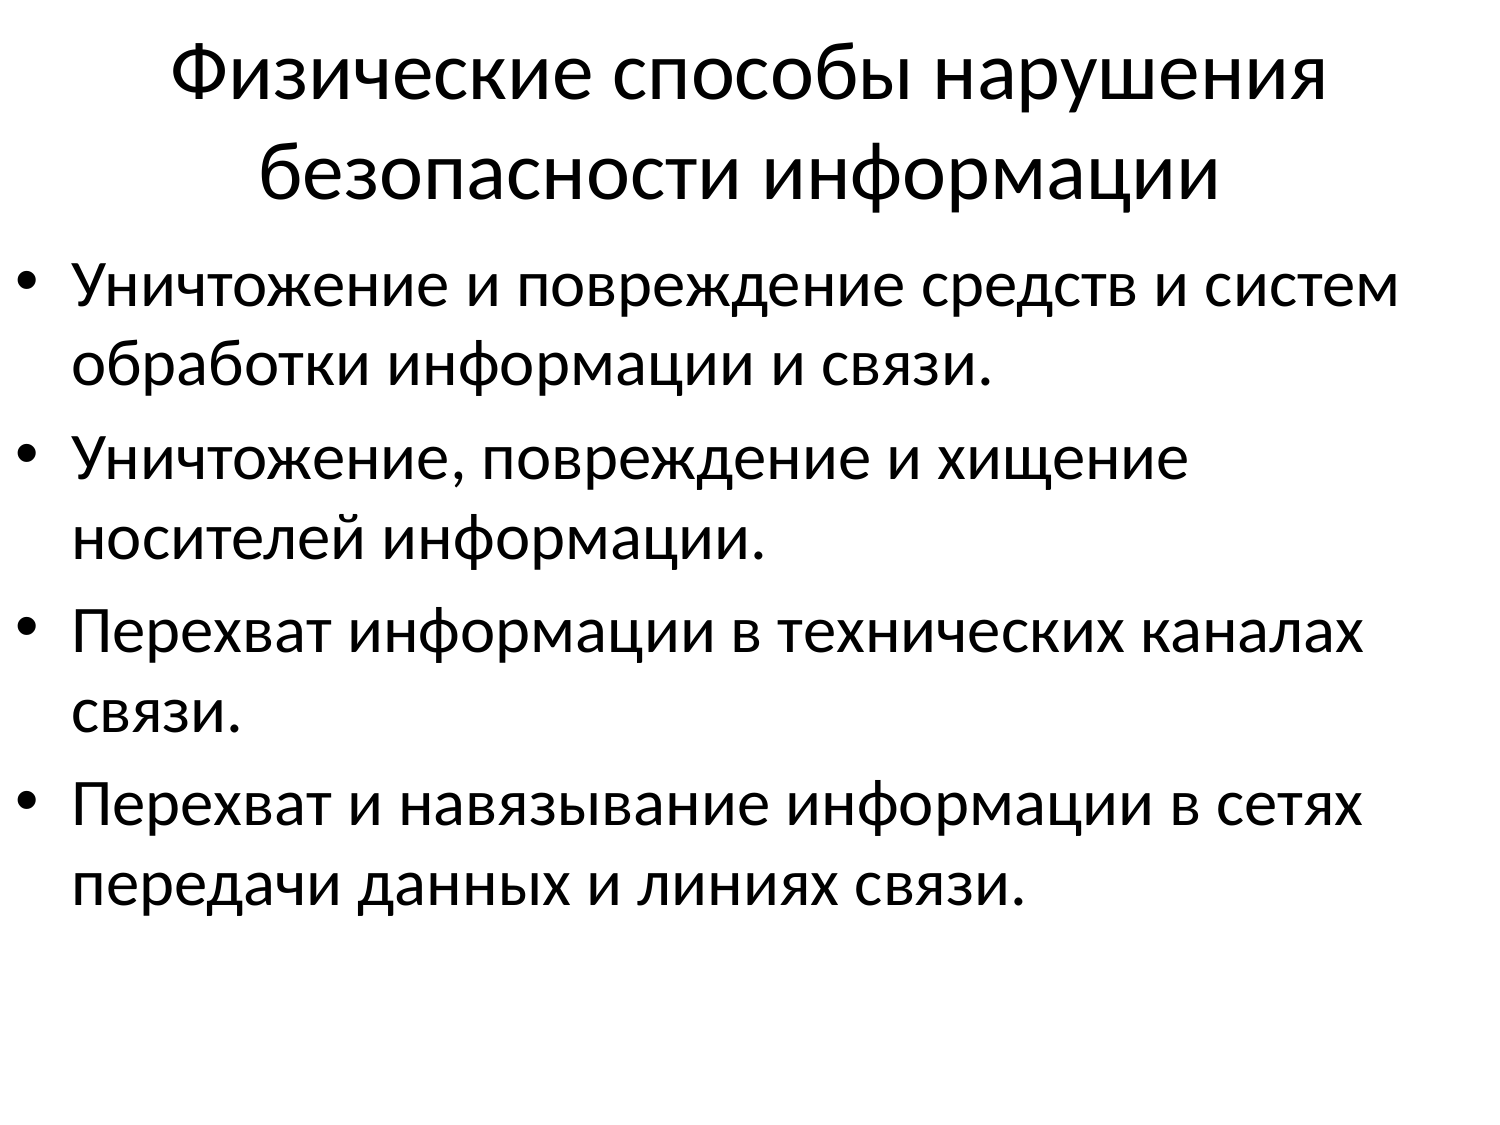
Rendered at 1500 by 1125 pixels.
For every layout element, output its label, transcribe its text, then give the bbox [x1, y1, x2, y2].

title Физические способы нарушения безопасности информации [0, 0, 1500, 231]
list Уничтожение и повреждение средств и систем обработки информации и связи. Уничтожение, повреждение и хищение носителей информации. Перехват информации в технических каналах связи. Перехват и навязывание информации в сетях передачи данных и линиях связи. [0, 231, 1500, 1125]
